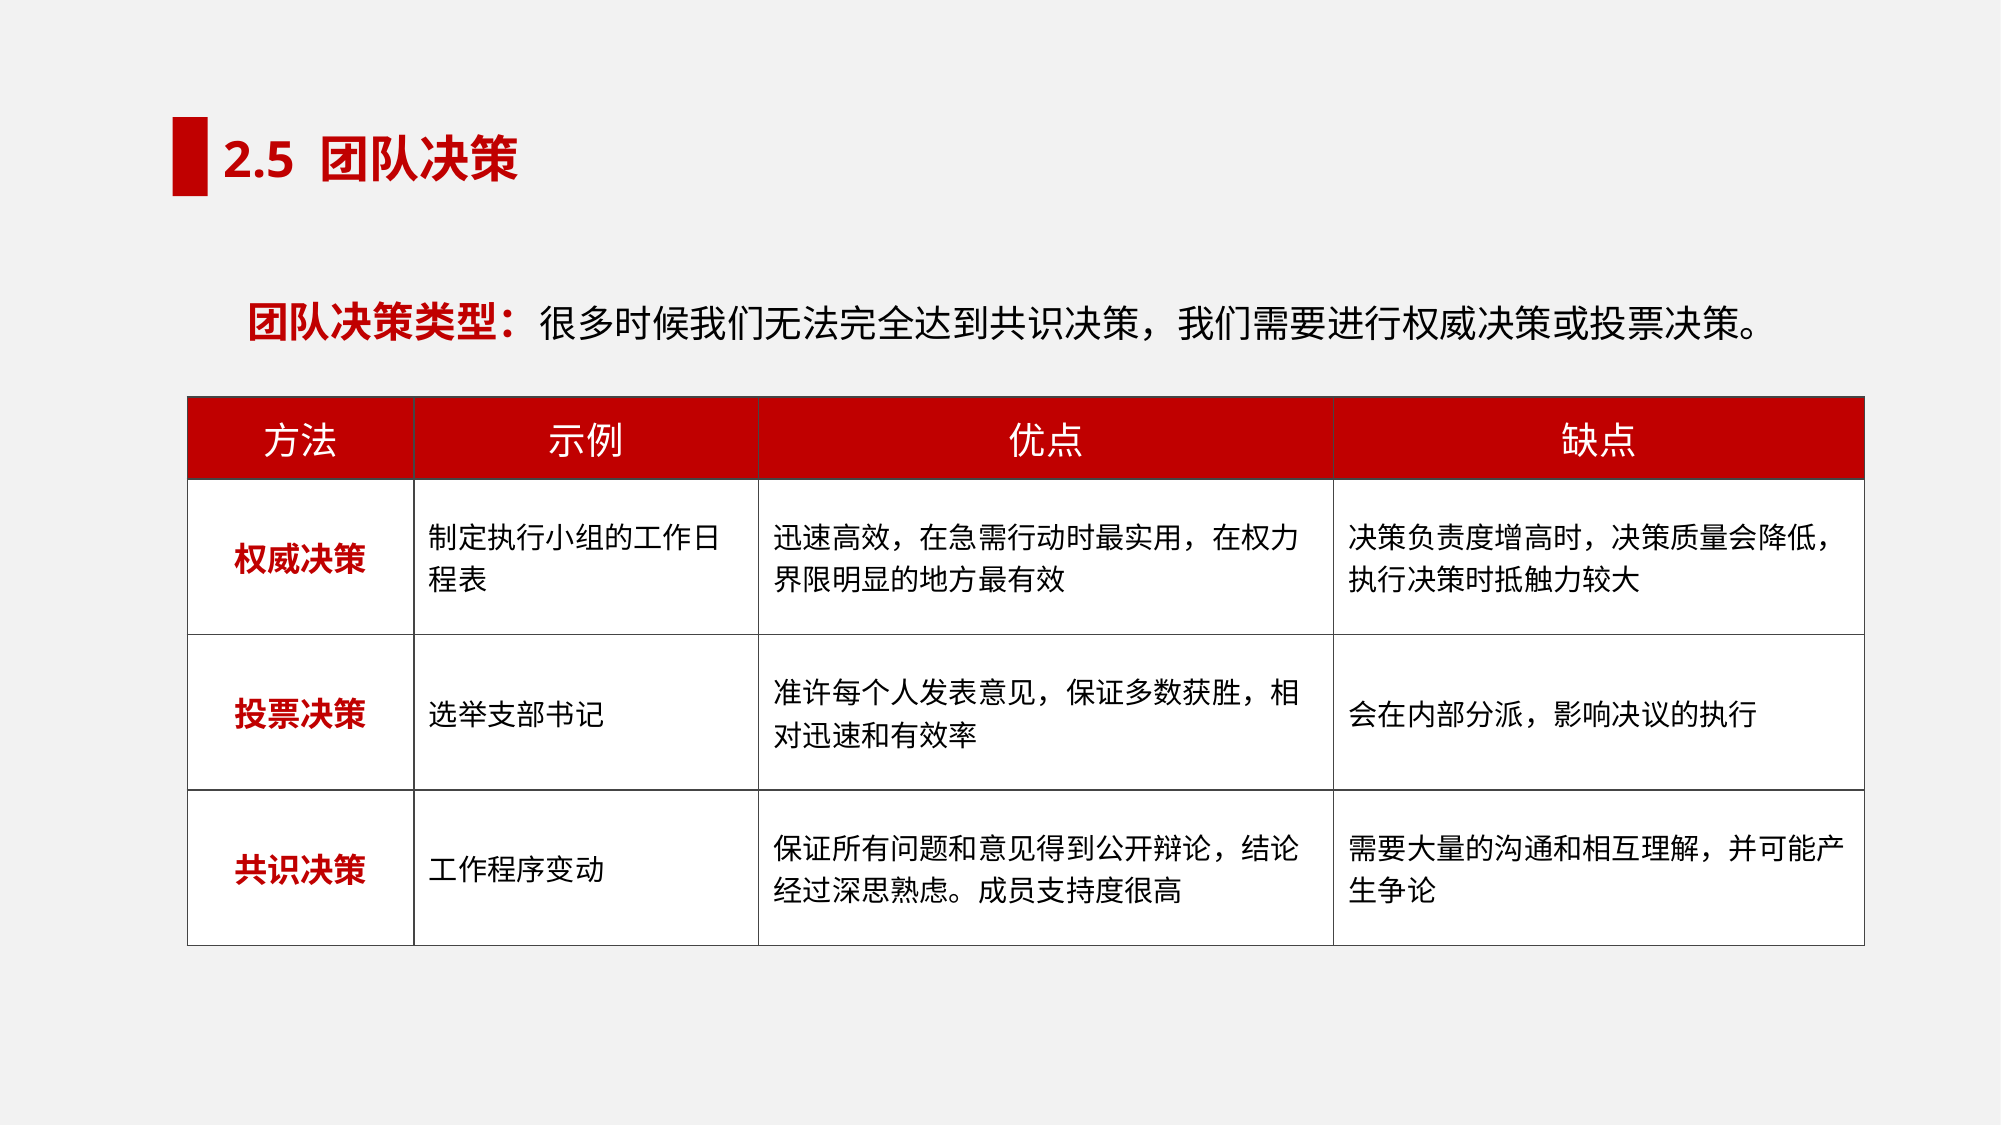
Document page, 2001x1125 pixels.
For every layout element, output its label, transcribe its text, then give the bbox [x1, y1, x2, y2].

table_cell 准许每个人发表意见，保证多数获胜，相对迅速和有效率 [759, 635, 1333, 789]
table_cell 迅速高效，在急需行动时最实用，在权力界限明显的地方最有效 [759, 480, 1333, 634]
table_cell 共识决策 [188, 791, 413, 945]
table_cell 会在内部分派，影响决议的执行 [1334, 635, 1864, 789]
table_cell 决策负责度增高时，决策质量会降低，执行决策时抵触力较大 [1334, 480, 1864, 634]
table_cell 权威决策 [188, 480, 413, 634]
table_cell 制定执行小组的工作日程表 [415, 480, 758, 634]
table_cell 选举支部书记 [415, 635, 758, 789]
table_cell 投票决策 [188, 635, 413, 789]
table_cell 工作程序变动 [415, 791, 758, 945]
table_cell 需要大量的沟通和相互理解，并可能产生争论 [1334, 791, 1864, 945]
text_box 2.5 团队决策 [208, 120, 977, 196]
table_header 方法 [188, 398, 413, 478]
text_box 团队决策类型：很多时候我们无法完全达到共识决策，我们需要进行权威决策或投票决策。 [232, 288, 1922, 354]
table_cell 保证所有问题和意见得到公开辩论，结论经过深思熟虑。成员支持度很高 [759, 791, 1333, 945]
text_box [172, 117, 208, 197]
table_header 优点 [759, 398, 1333, 478]
table_header 缺点 [1334, 398, 1864, 478]
table_header 示例 [415, 398, 758, 478]
